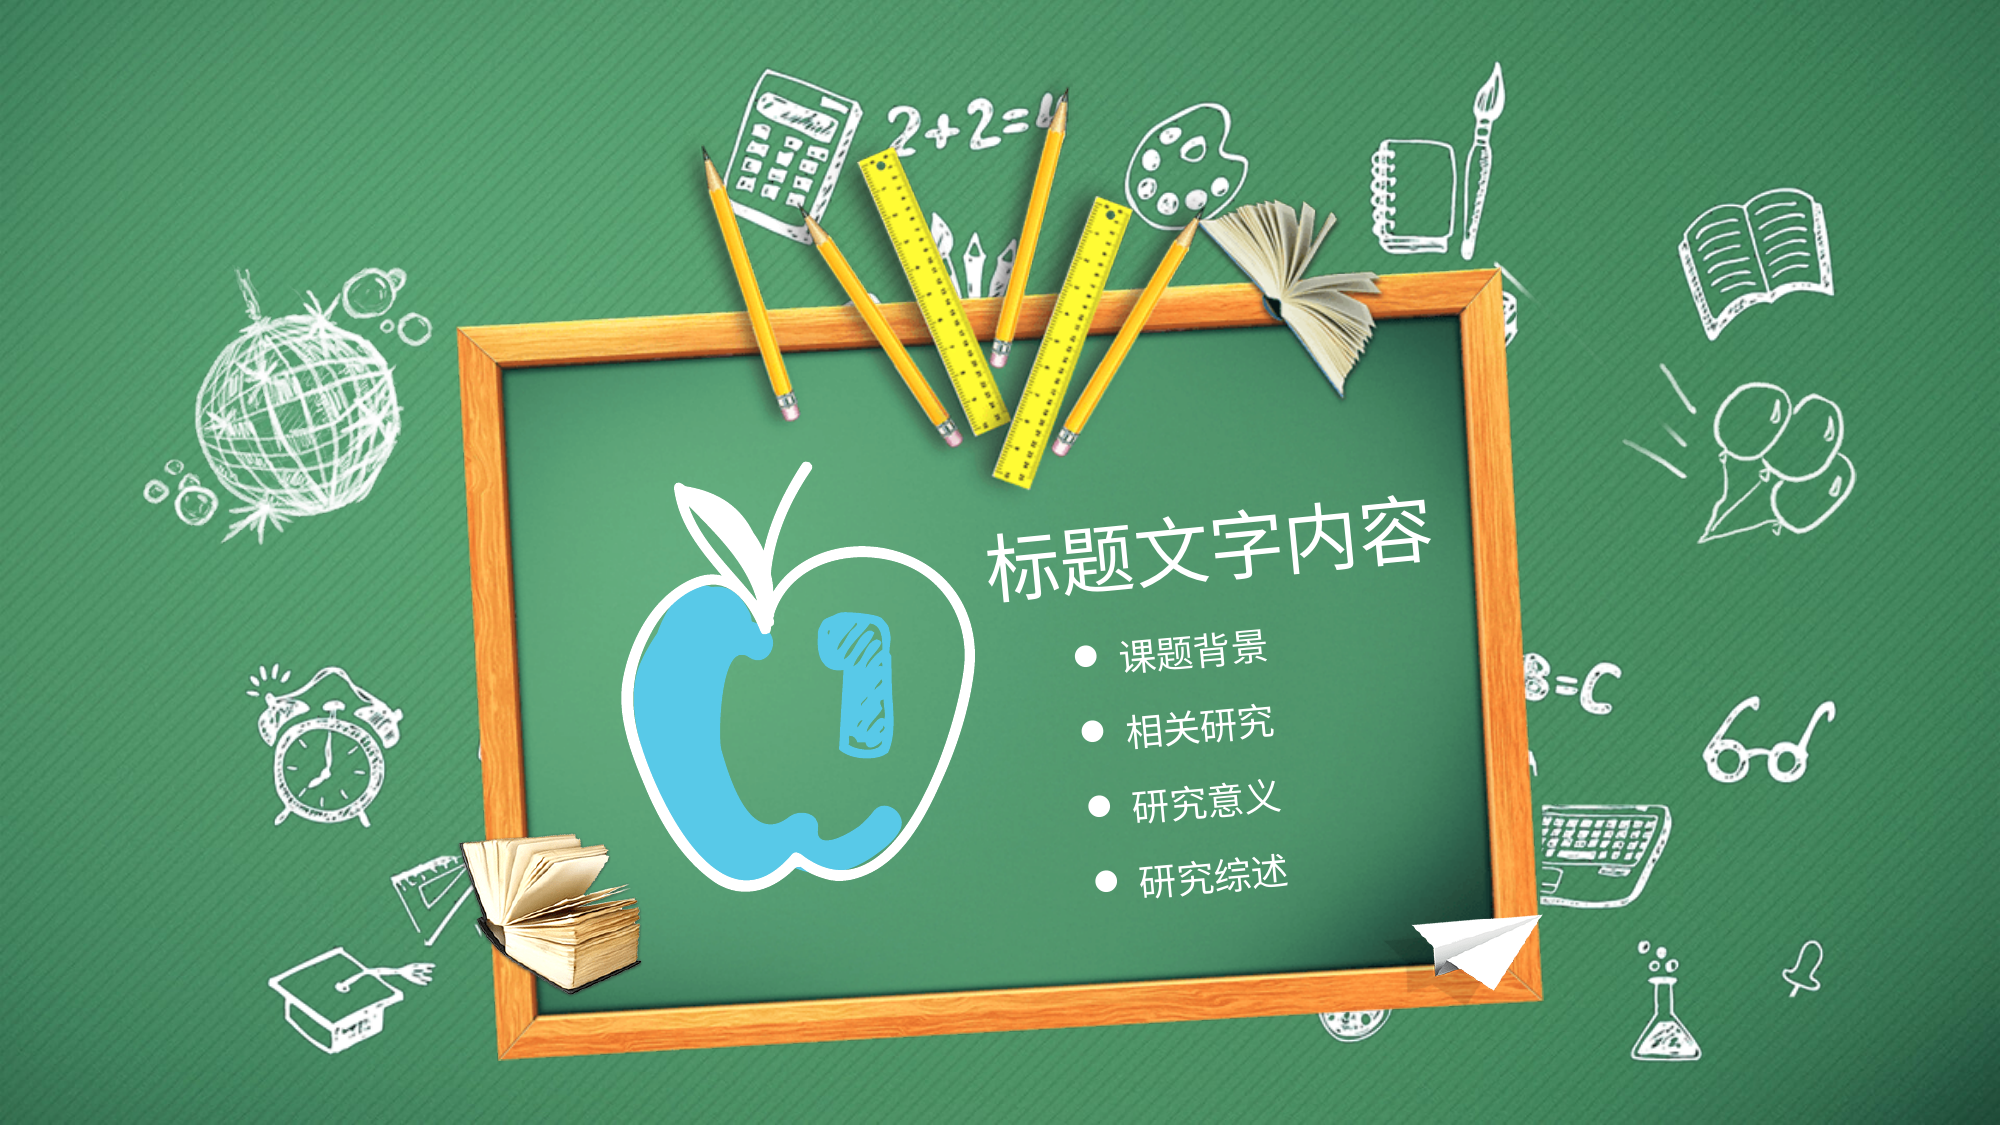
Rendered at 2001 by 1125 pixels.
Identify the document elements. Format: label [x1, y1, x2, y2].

picture [0, 0, 2000, 1125]
text_box [616, 458, 982, 937]
